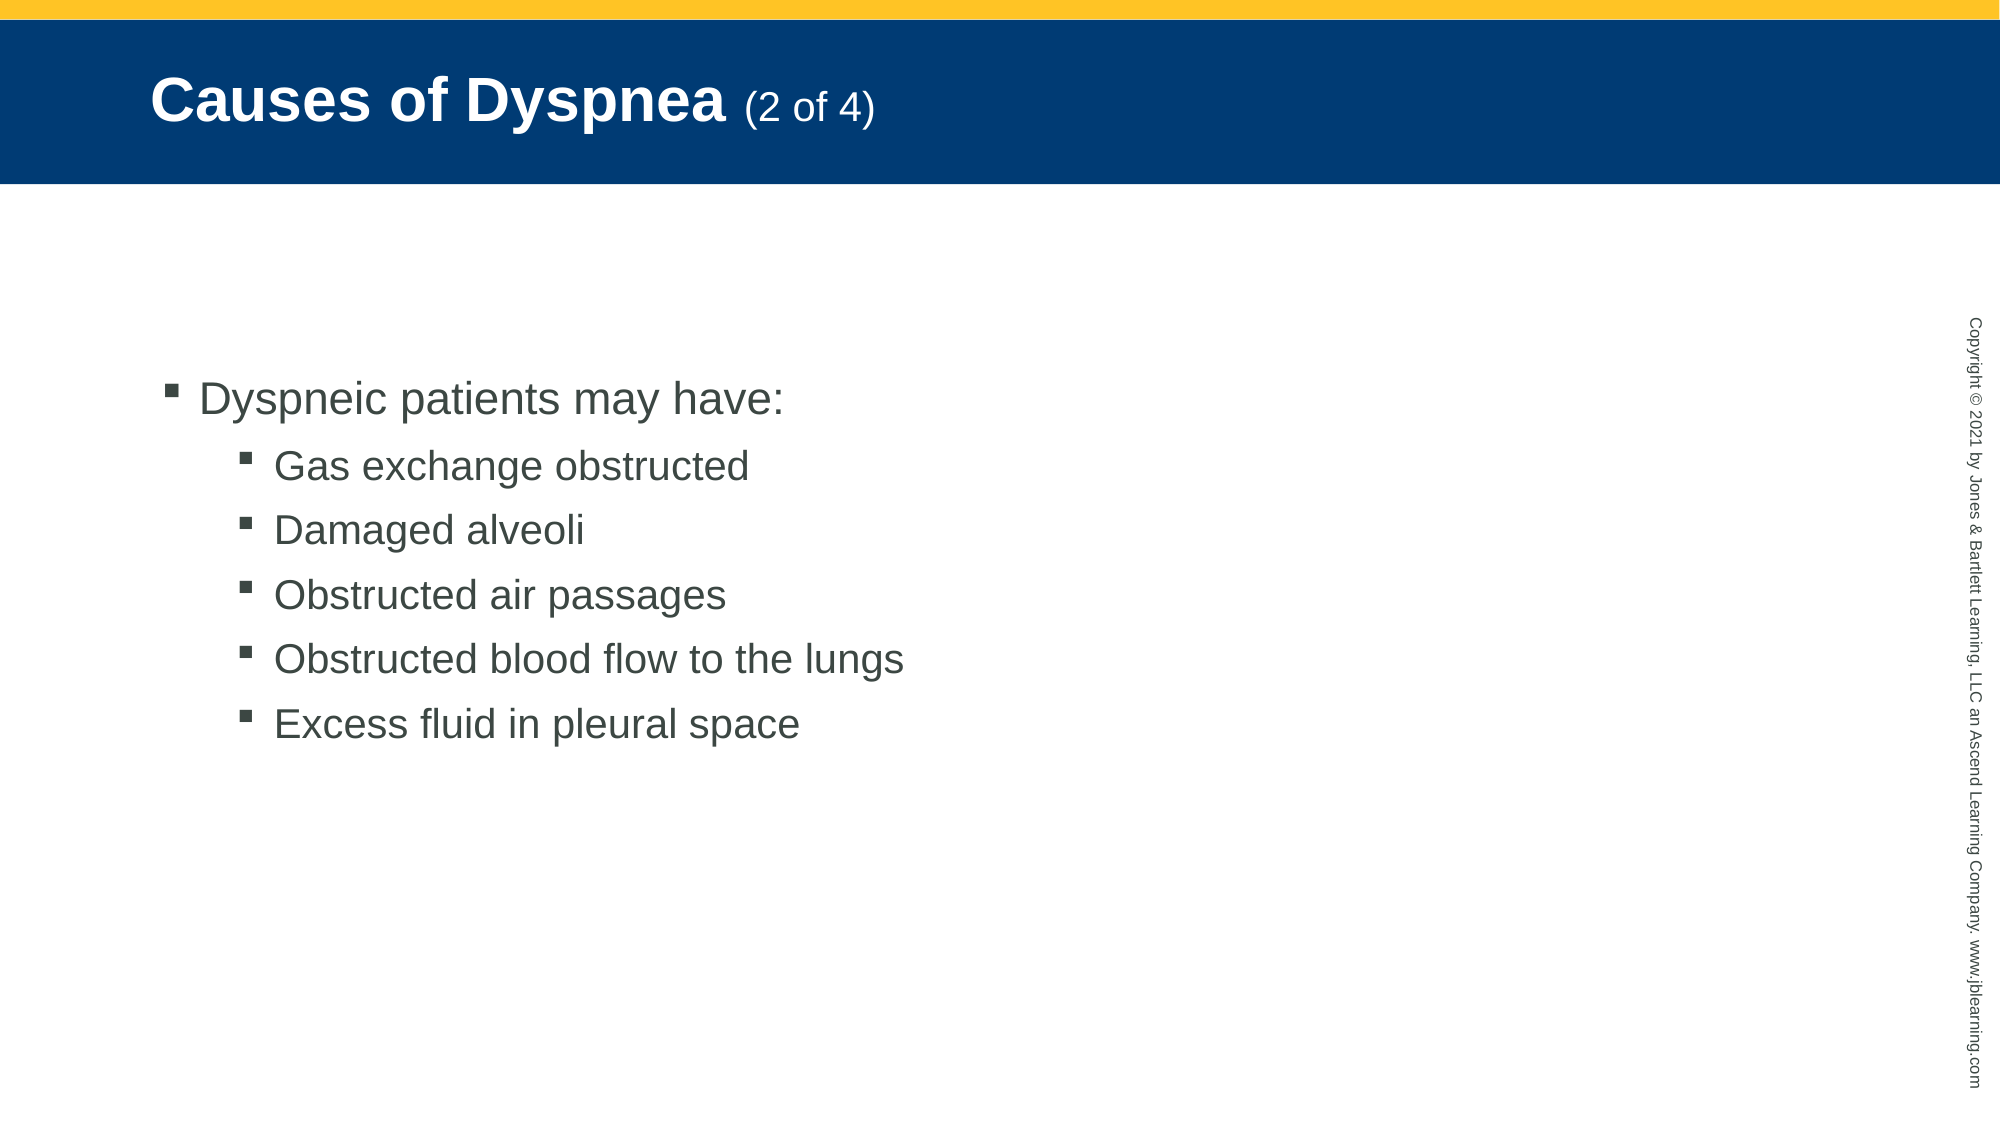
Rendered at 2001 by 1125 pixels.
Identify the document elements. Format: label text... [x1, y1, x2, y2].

list Dyspneic patients may have: Gas exchange obstructed Damaged alveoli Obstructed air passages Obstructed blood flow to the lungs Excess fluid in pleural space [146, 361, 1859, 1016]
title Causes of Dyspnea (2 of 4) [0, 19, 2000, 185]
